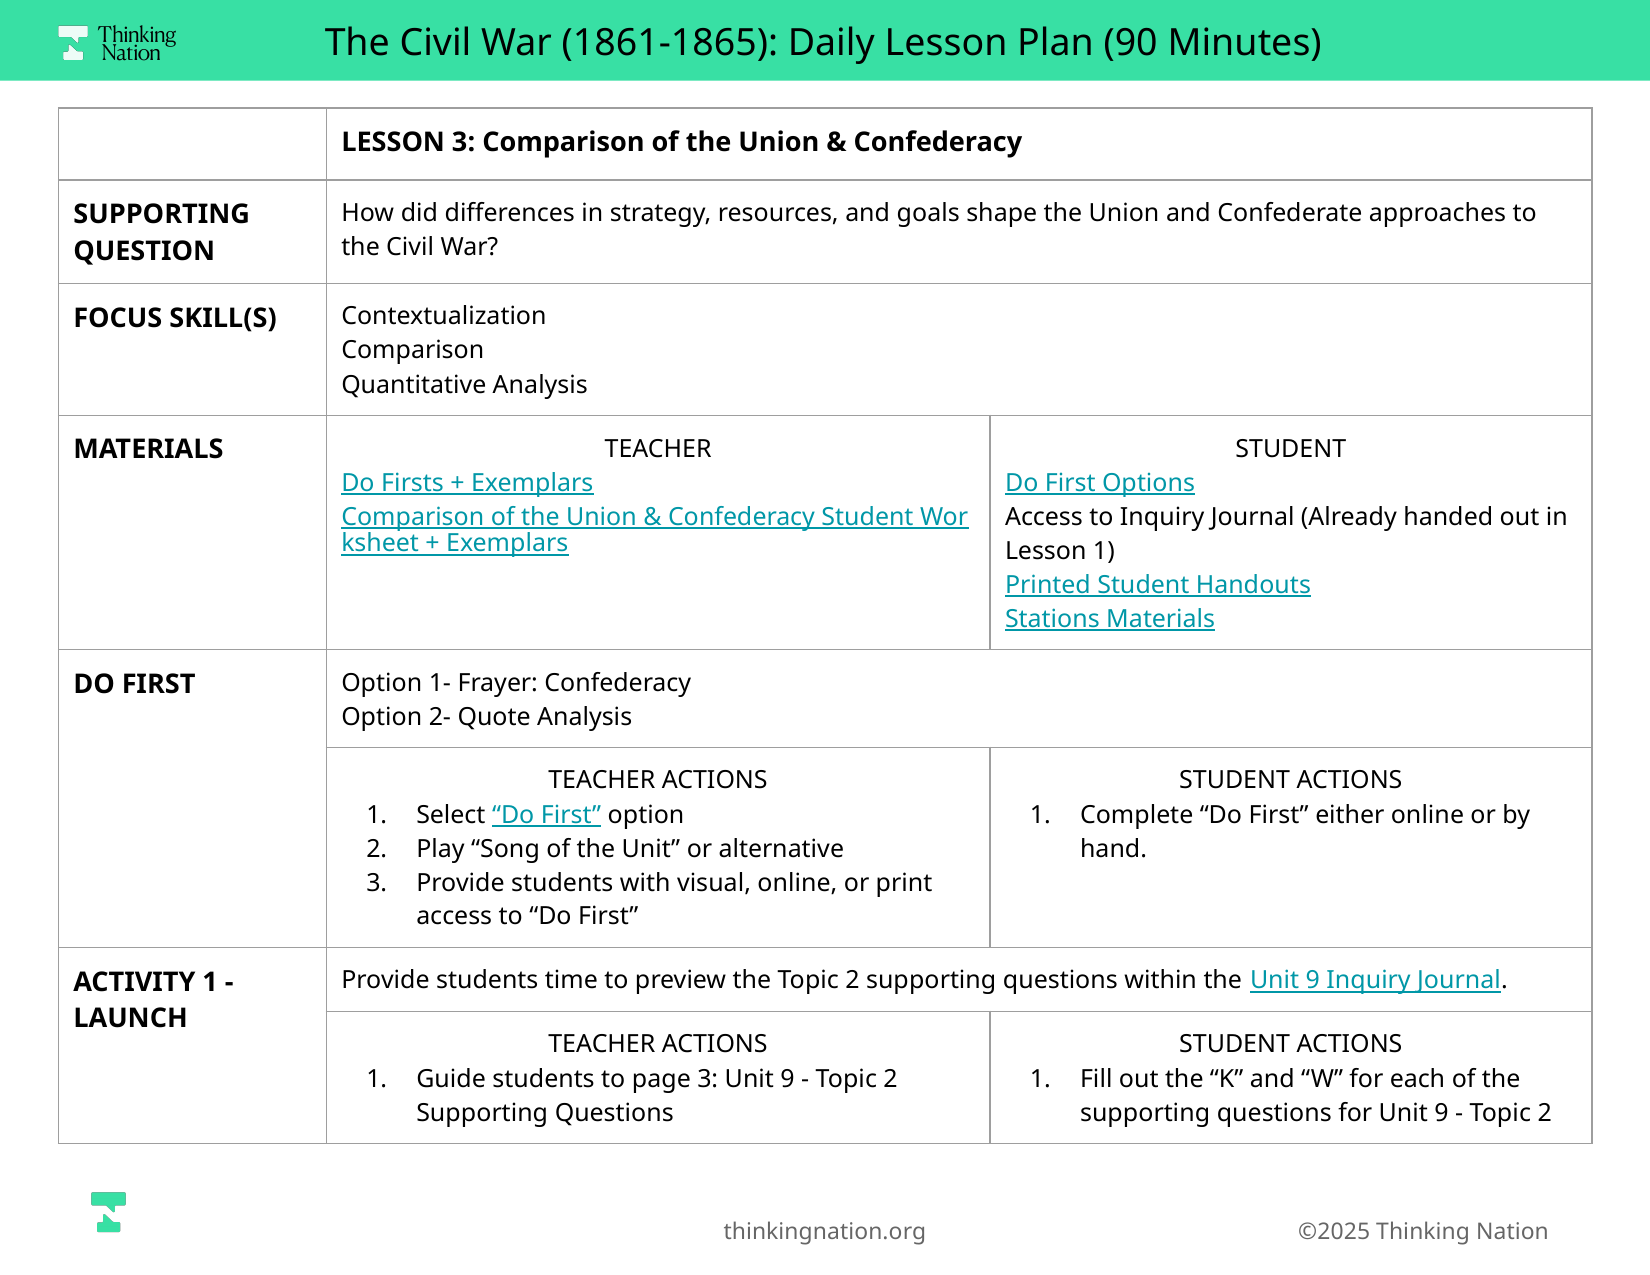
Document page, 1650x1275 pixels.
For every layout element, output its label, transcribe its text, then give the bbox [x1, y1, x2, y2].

text_box The Civil War (1861-1865): Daily Lesson Plan (90 Minutes) [0, 0, 1650, 81]
table_cell STUDENT ACTIONS Fill out the “K” and “W” for each of the supporting questions for Unit 9 - Topic 2 [991, 1012, 1591, 1143]
table_cell TEACHER ACTIONS Select “Do First” option Play “Song of the Unit” or alternative Provide students with visual, online, or print access to “Do First” [327, 748, 989, 947]
table_cell TEACHER ACTIONS Guide students to page 3: Unit 9 - Topic 2 Supporting Questions [327, 1012, 989, 1143]
table_cell SUPPORTING QUESTION [59, 181, 326, 283]
table_cell DO FIRST [59, 650, 326, 947]
table_cell How did differences in strategy, resources, and goals shape the Union and Confederate approaches to the Civil War? [327, 181, 1591, 283]
text_box thinkingnation.org [629, 1200, 1021, 1240]
table_cell STUDENT Do First Options Access to Inquiry Journal (Already handed out in Lesson 1) Printed Student Handouts Stations Materials [991, 416, 1591, 649]
table_cell Contextualization Comparison Quantitative Analysis [327, 284, 1591, 415]
picture [45, 14, 180, 85]
table_cell MATERIALS [59, 416, 326, 649]
text_box ©2025 Thinking Nation [1174, 1200, 1566, 1240]
table_cell FOCUS SKILL(S) [59, 284, 326, 415]
table_cell STUDENT ACTIONS Complete “Do First” either online or by hand. [991, 748, 1591, 947]
table_cell TEACHER Do Firsts + Exemplars Comparison of the Union & Confederacy Student Worksheet + Exemplars [327, 416, 989, 649]
picture [80, 1184, 136, 1240]
table_header LESSON 3: Comparison of the Union & Confederacy [327, 109, 1591, 179]
table_cell Provide students time to preview the Topic 2 supporting questions within the Unit 9 Inquiry Journal. [327, 948, 1591, 1011]
table_cell Option 1- Frayer: Confederacy Option 2- Quote Analysis [327, 650, 1591, 747]
table_cell ACTIVITY 1 - LAUNCH [59, 948, 326, 1143]
table_header [59, 109, 326, 179]
